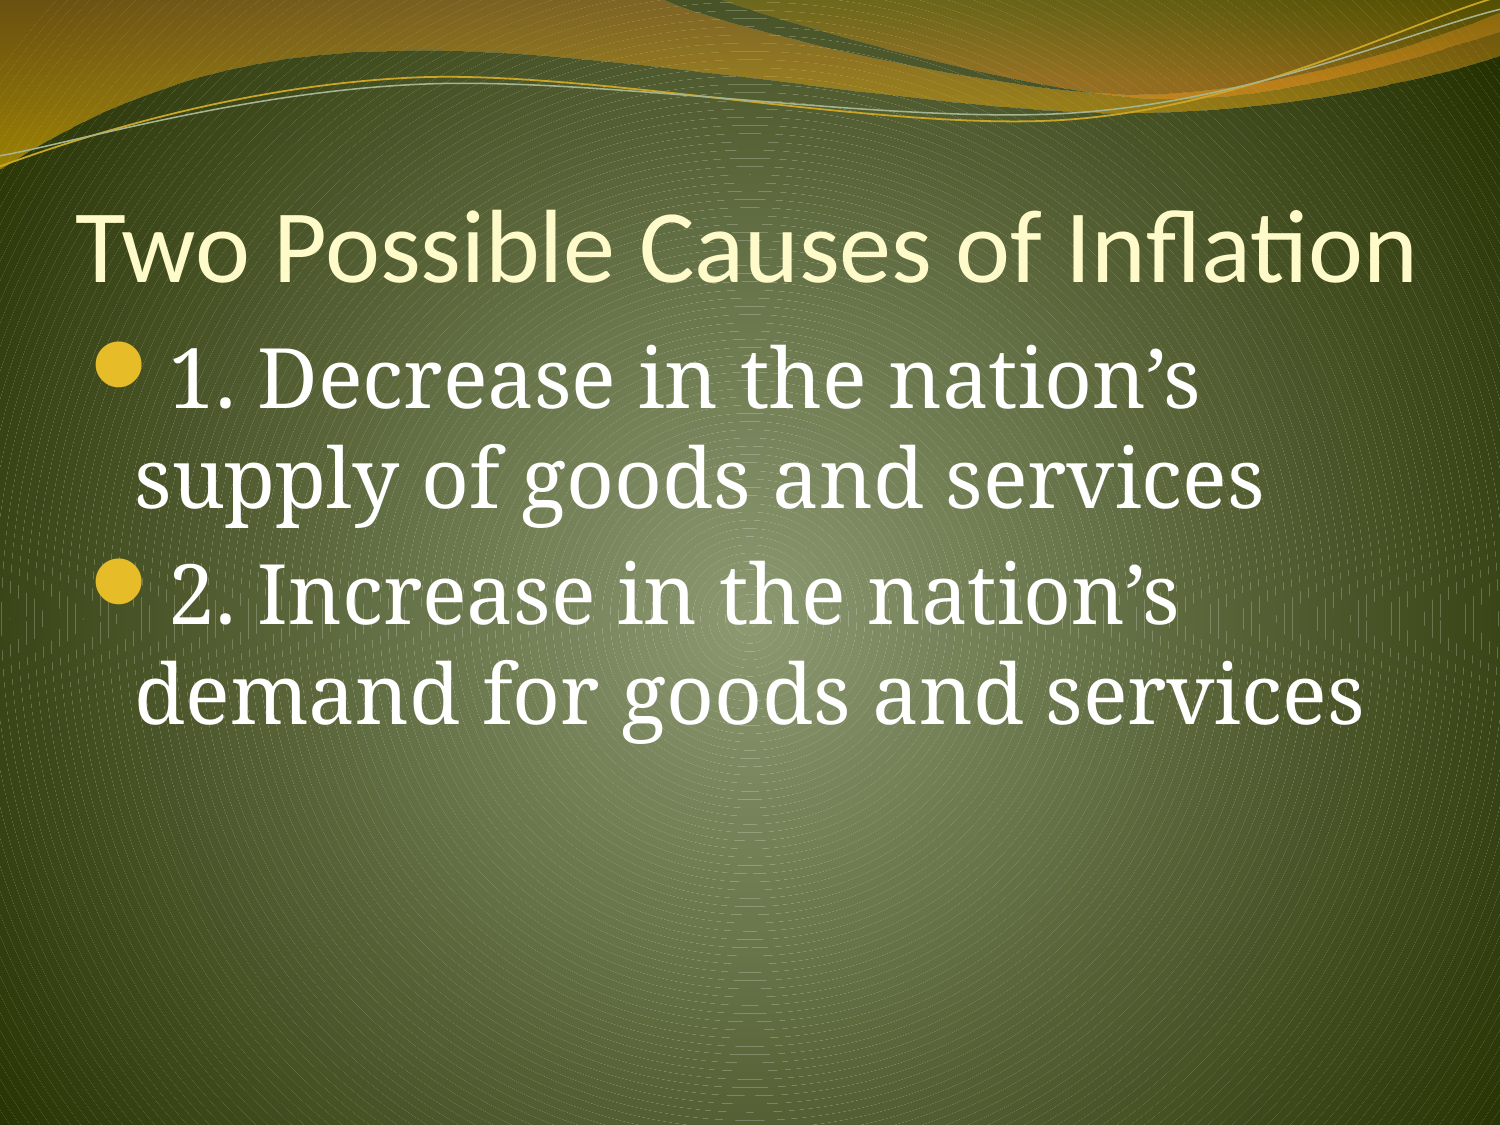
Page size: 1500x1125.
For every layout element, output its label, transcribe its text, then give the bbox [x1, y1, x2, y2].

title Two Possible Causes of Inflation [75, 115, 1425, 303]
list 1. Decrease in the nation’s supply of goods and services 2. Increase in the nation’s demand for goods and services [75, 317, 1425, 1038]
